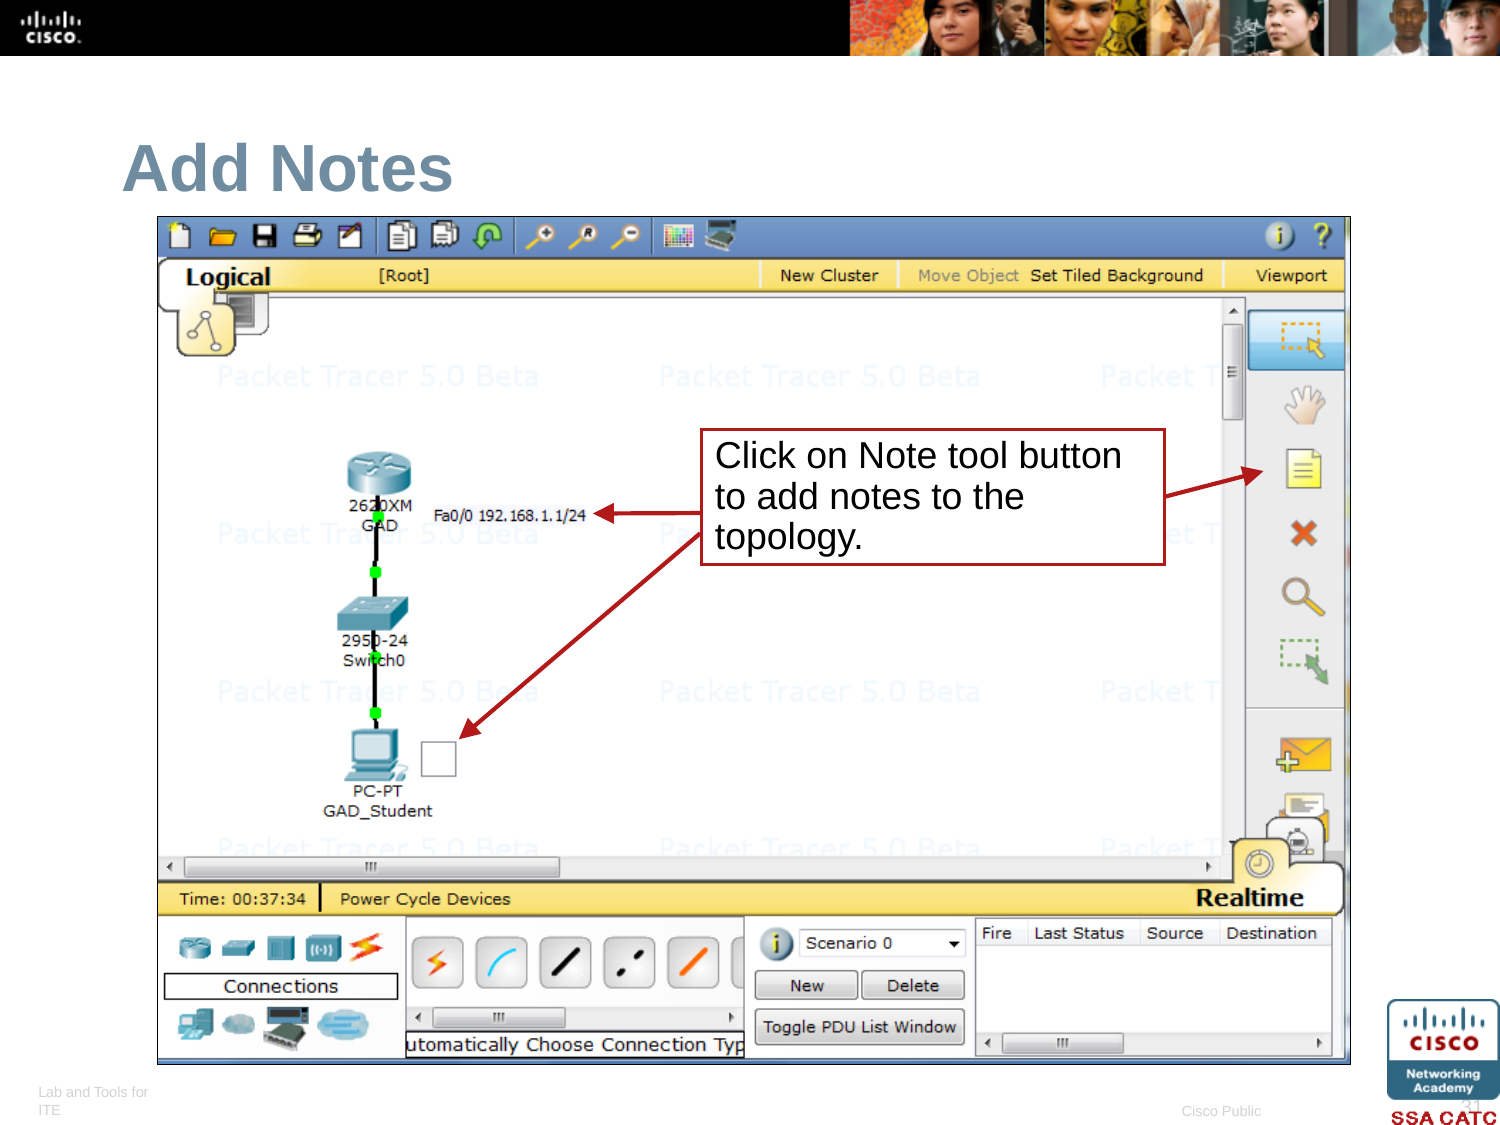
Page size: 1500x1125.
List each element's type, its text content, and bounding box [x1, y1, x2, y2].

title Add Notes [107, 111, 1444, 213]
picture [0, 0, 1500, 56]
picture [156, 215, 1351, 1064]
picture [1387, 999, 1500, 1125]
